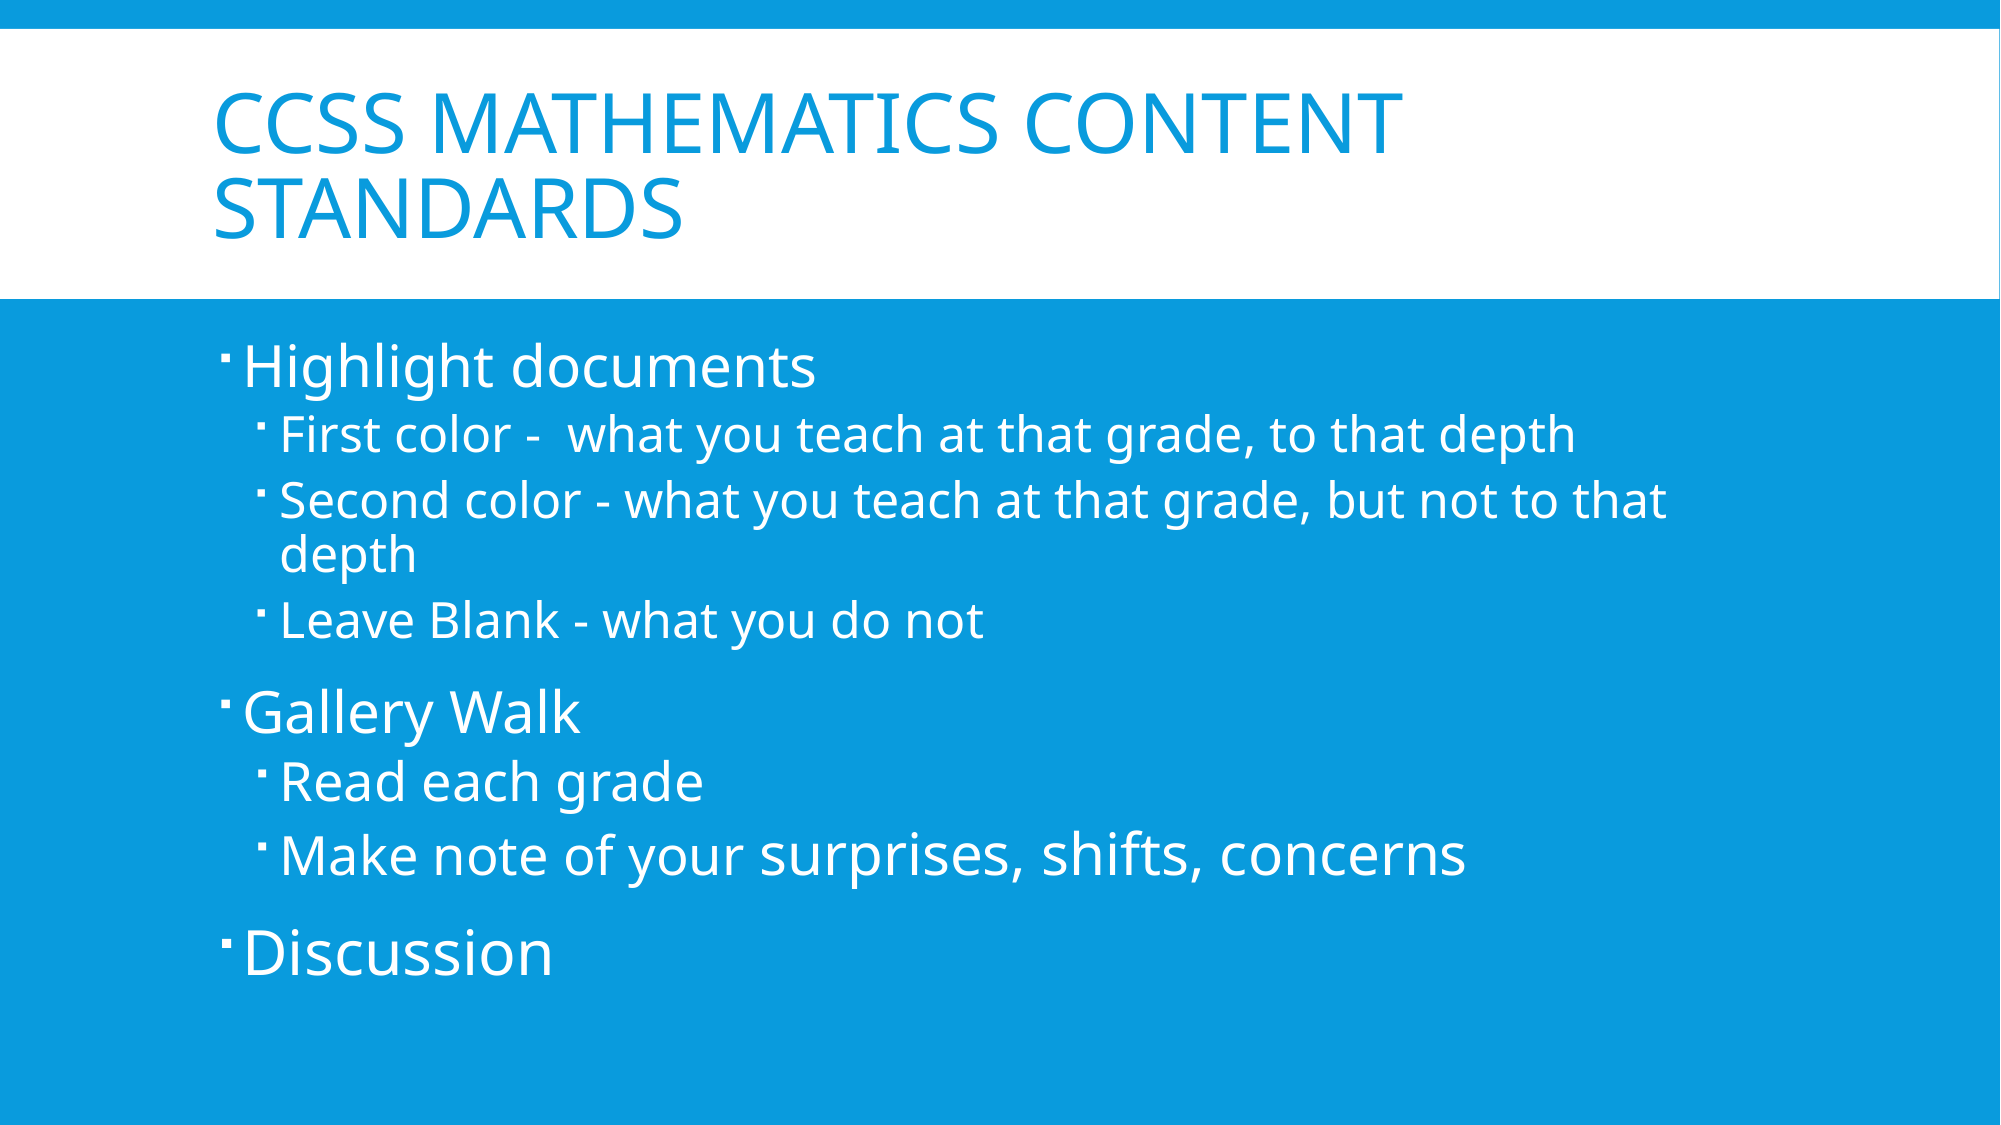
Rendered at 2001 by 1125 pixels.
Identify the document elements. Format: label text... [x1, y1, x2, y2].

title CCSS Mathematics content standards [197, 46, 1803, 295]
list Highlight documents First color - what you teach at that grade, to that depth Second color - what you teach at that grade, but not to that depth Leave Blank - what you do not Gallery Walk Read each grade Make note of your surprises, shifts, concerns Discussion [197, 329, 1803, 1020]
